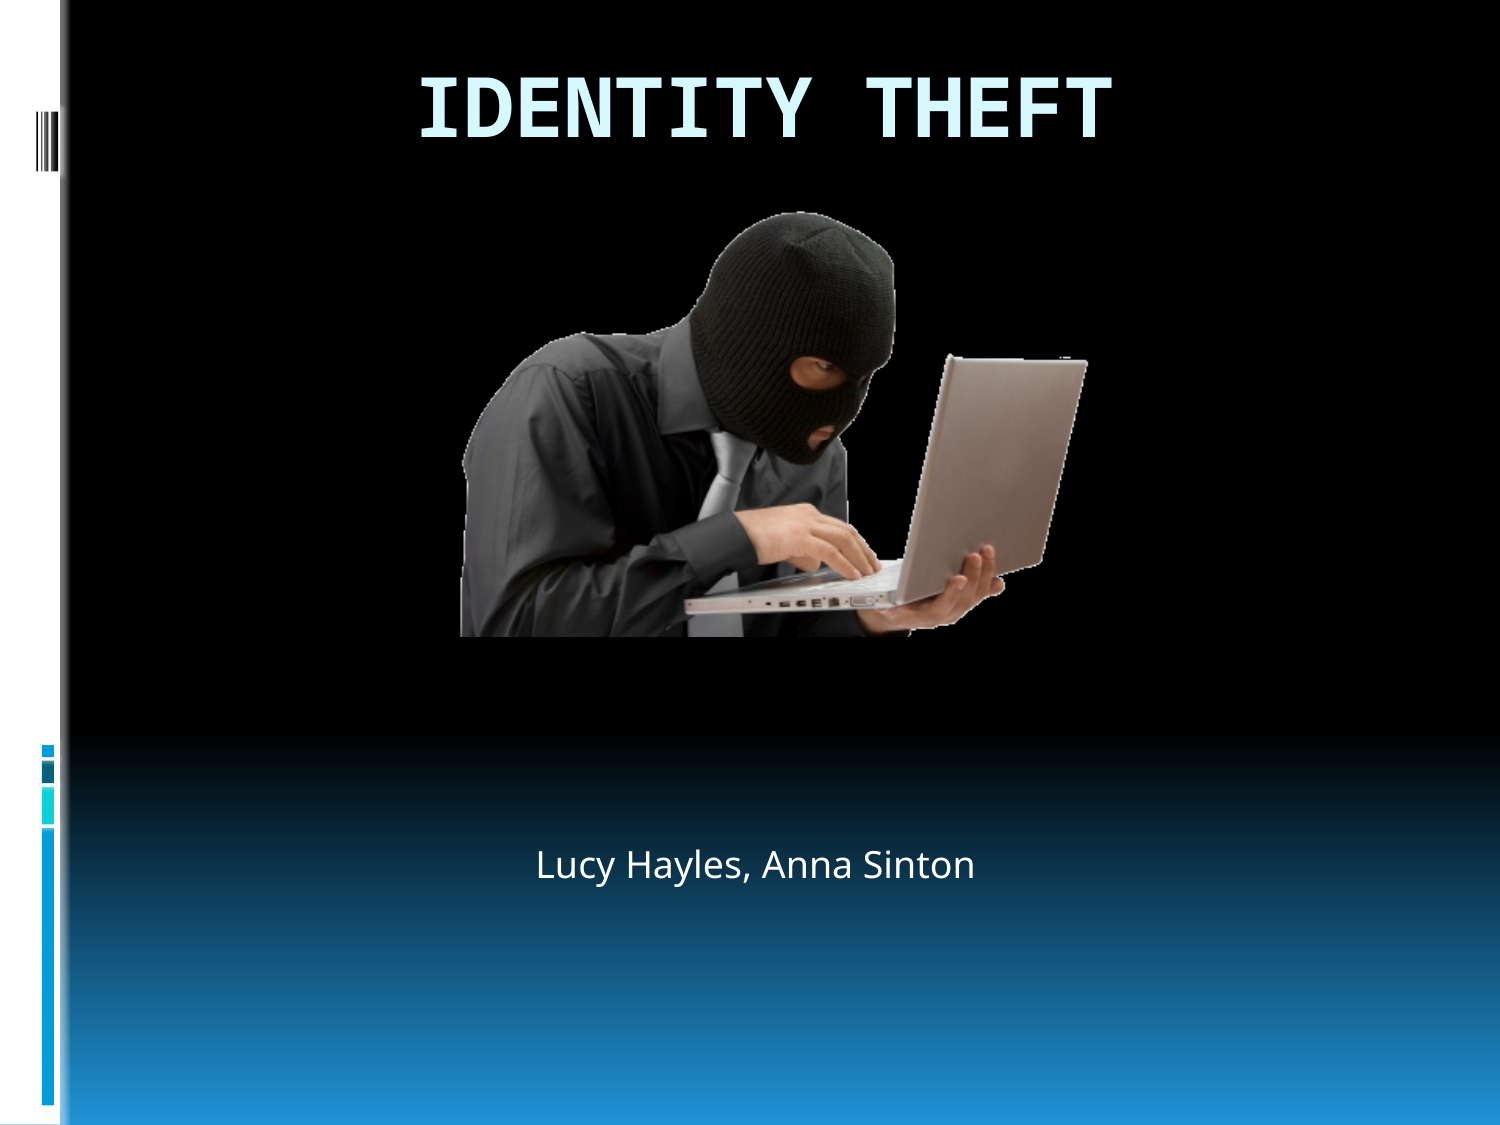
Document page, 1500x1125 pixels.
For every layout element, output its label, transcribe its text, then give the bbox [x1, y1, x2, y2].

title Identity theft [152, 46, 1428, 371]
text_box Lucy Hayles, Anna Sinton [419, 834, 1093, 894]
text_box [277, 928, 285, 990]
picture [442, 195, 1108, 638]
